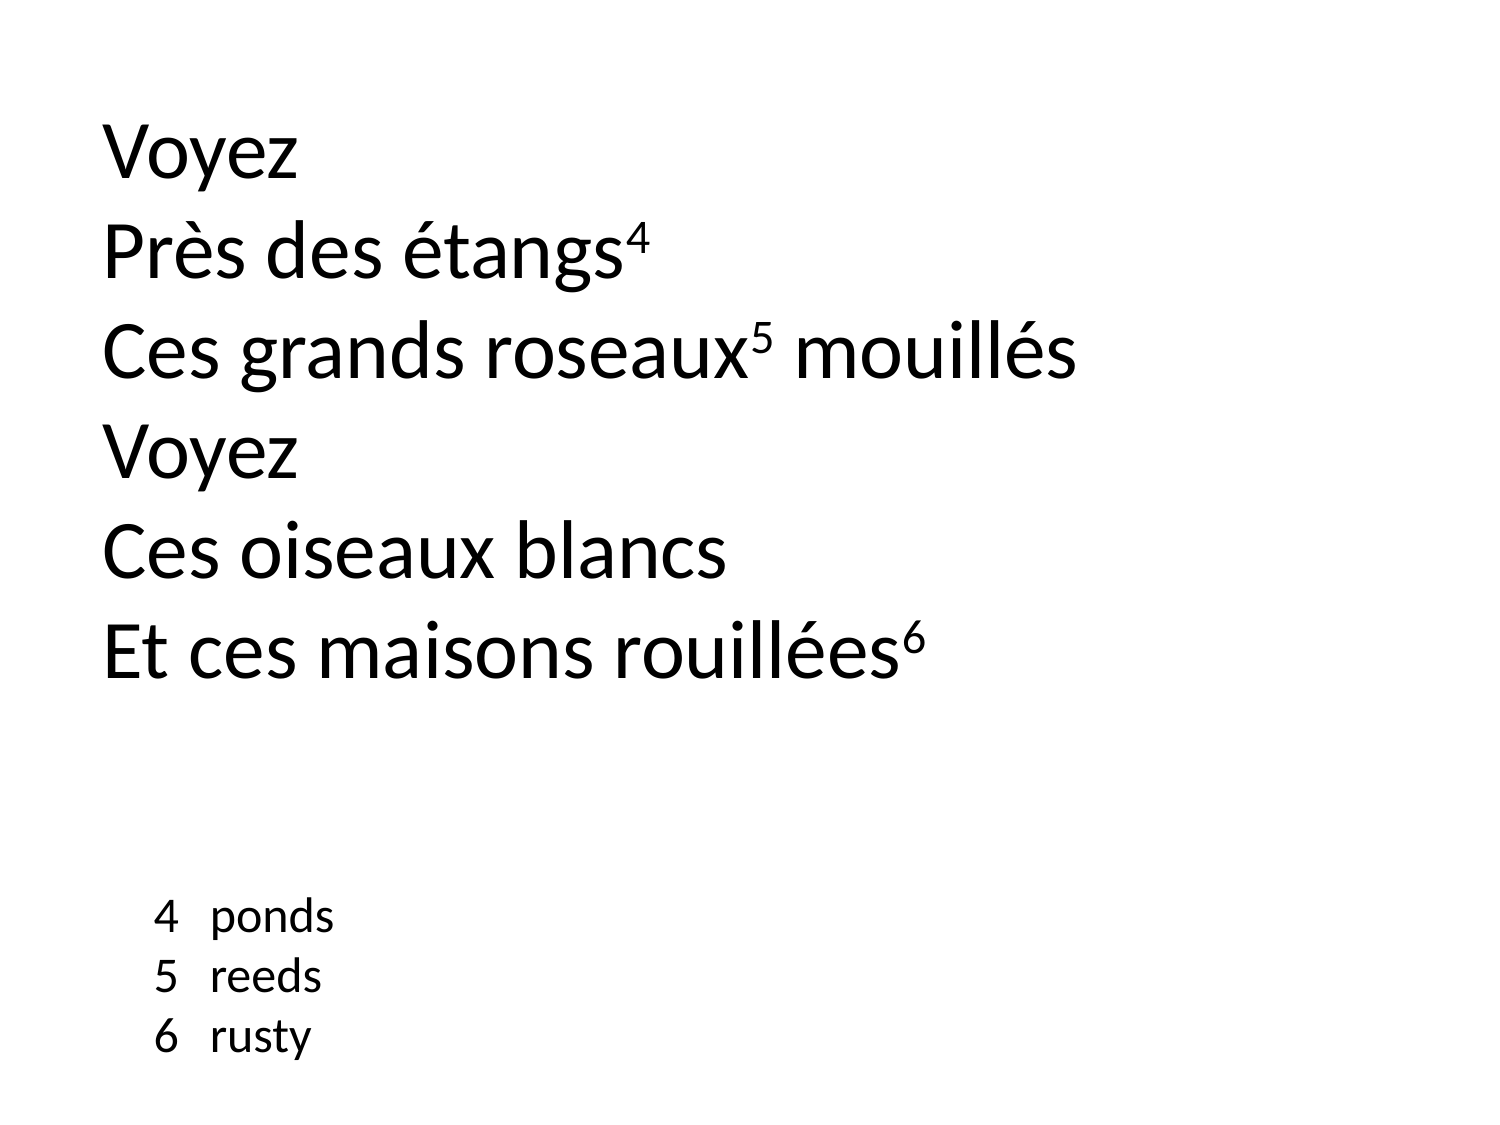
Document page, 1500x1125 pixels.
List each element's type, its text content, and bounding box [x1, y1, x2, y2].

text_box ponds reeds rusty [138, 874, 350, 1070]
text_box Voyez Près des étangs4 Ces grands roseaux5 mouillés Voyez Ces oiseaux blancs Et ces maisons rouillées6 [87, 87, 1325, 1003]
